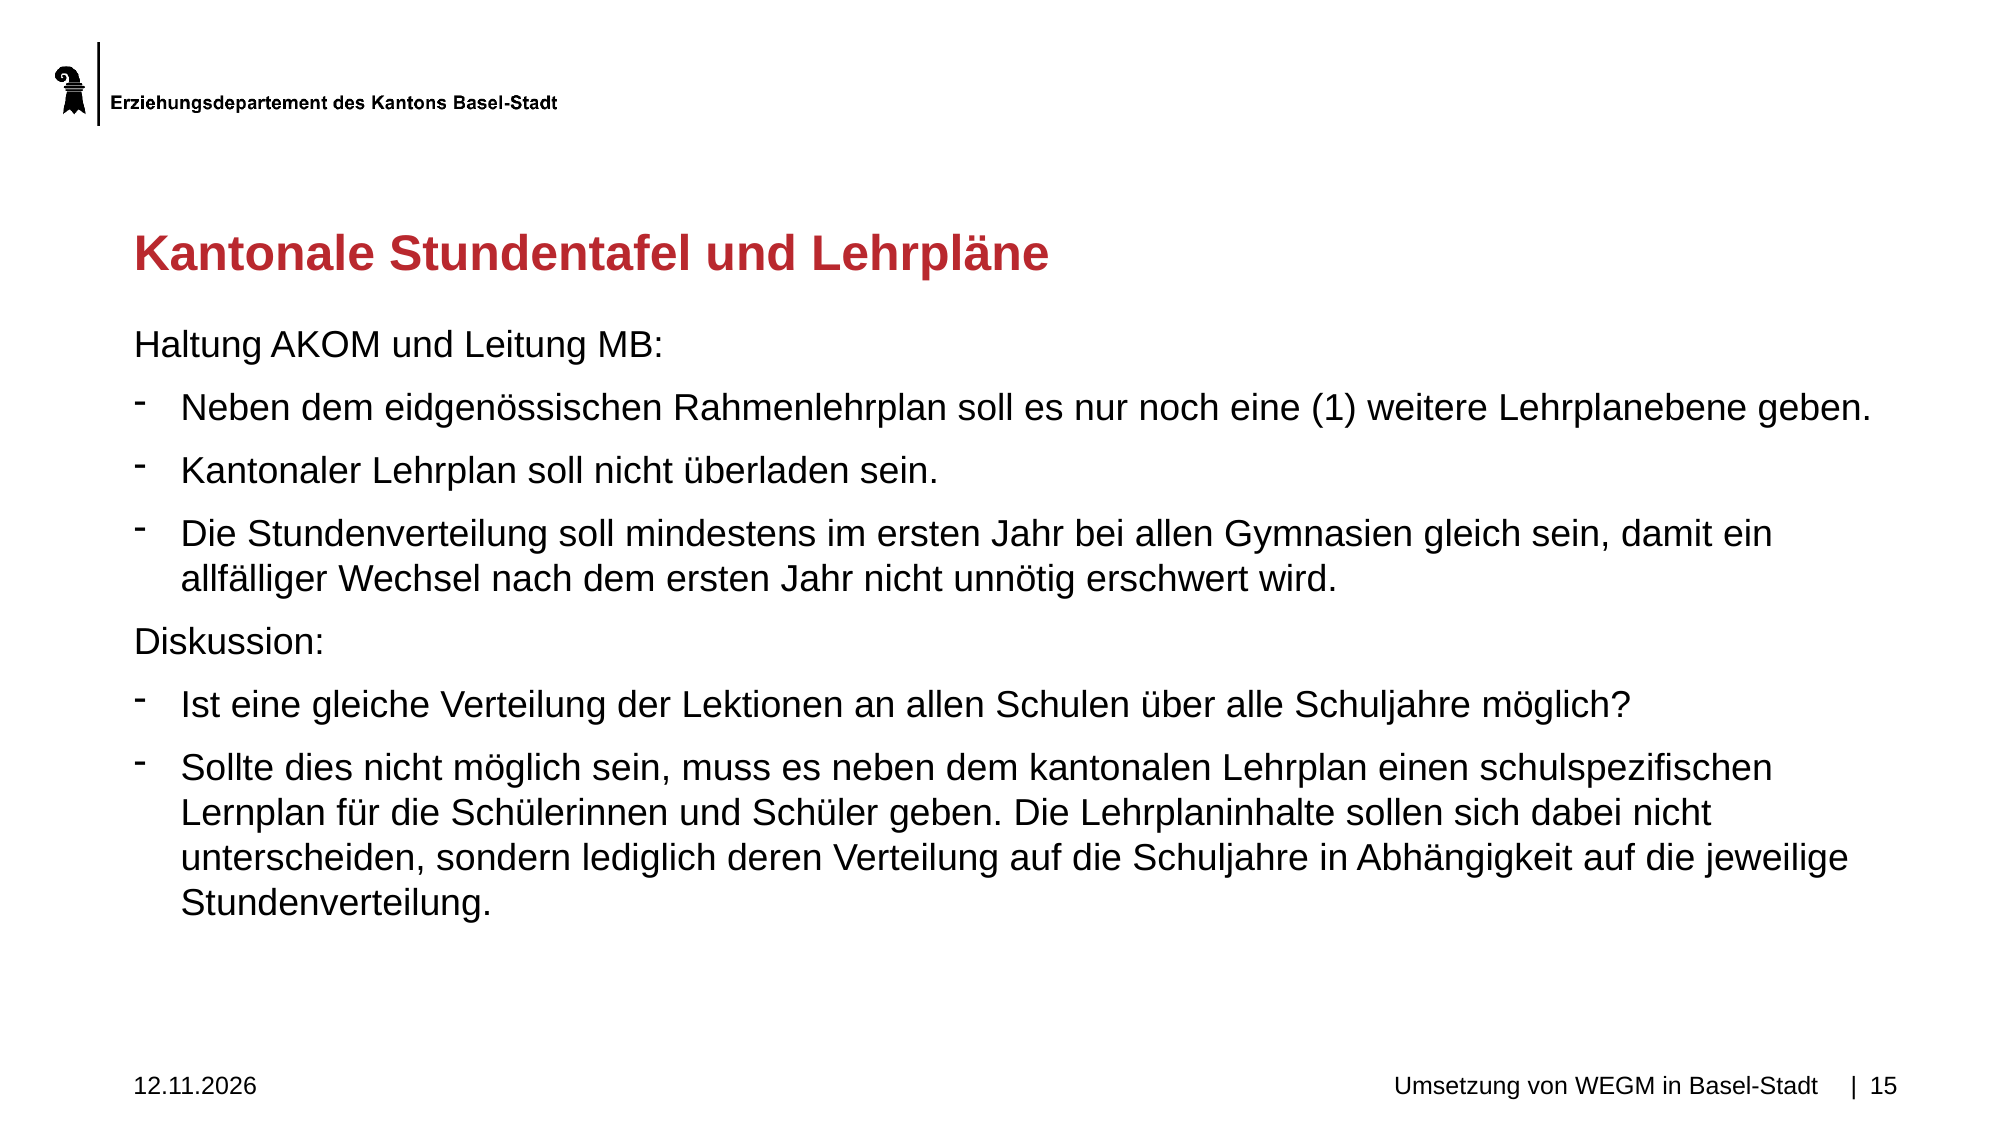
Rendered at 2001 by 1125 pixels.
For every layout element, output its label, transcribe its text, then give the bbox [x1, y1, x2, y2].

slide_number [133, 1064, 567, 1125]
title Kantonale Stundentafel und Lehrpläne [133, 219, 1914, 281]
footer Umsetzung von WEGM in Basel-Stadt [598, 1064, 1820, 1125]
picture [54, 42, 557, 126]
list Haltung AKOM und Leitung MB: Neben dem eidgenössischen Rahmenlehrplan soll es nur noch eine (1) weitere Lehrplanebene geben. Kantonaler Lehrplan soll nicht überladen sein. Die Stundenverteilung soll mindestens im ersten Jahr bei allen Gymnasien gleich sein, damit ein allfälliger Wechsel nach dem ersten Jahr nicht unnötig erschwert wird. Diskussion: Ist eine gleiche Verteilung der Lektionen an allen Schulen über alle Schuljahre möglich? Sollte dies nicht möglich sein, muss es neben dem kantonalen Lehrplan einen schulspezifischen Lernplan für die Schülerinnen und Schüler geben. Die Lehrplaninhalte sollen sich dabei nicht unterscheiden, sondern lediglich deren Verteilung auf die Schuljahre in Abhängigkeit auf die jeweilige Stundenverteilung. [133, 320, 1914, 1018]
slide_number | 15 [1850, 1064, 2000, 1125]
